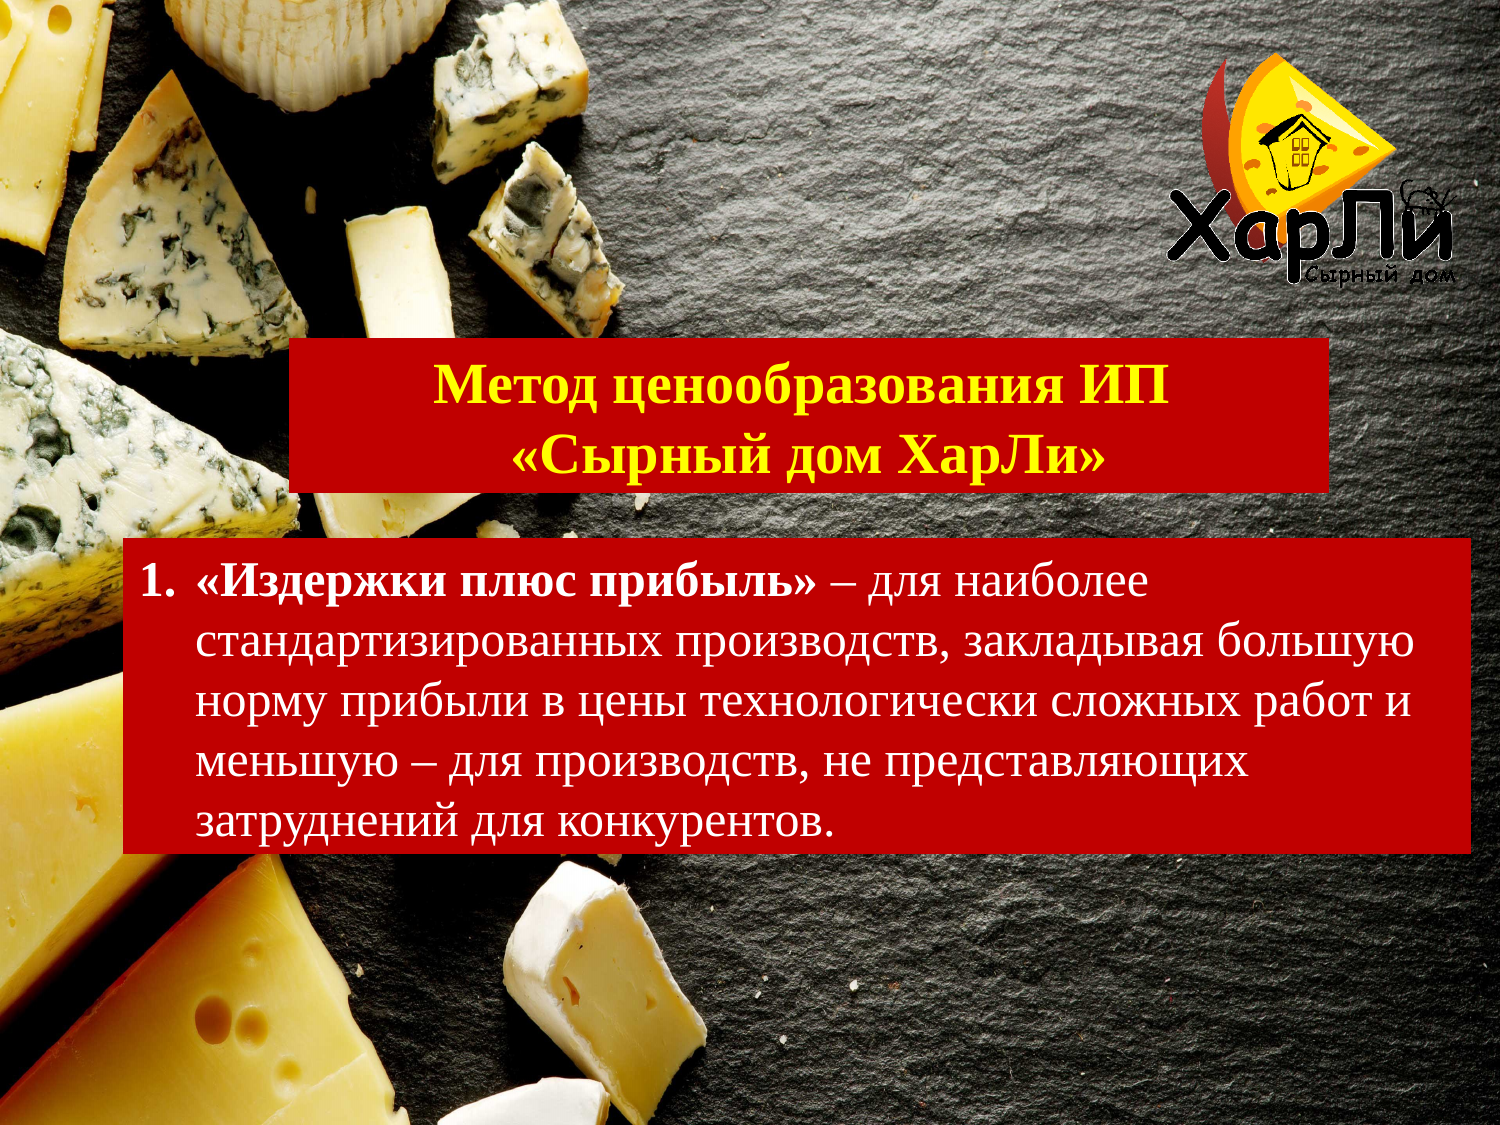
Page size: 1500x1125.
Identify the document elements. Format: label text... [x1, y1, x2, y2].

text_box «Издержки плюс прибыль» – для наиболее стандартизиро­ванных производств, закладывая большую норму прибыли в цены тех­нологически сложных работ и меньшую – для производств, не представ­ляющих затруднений для конкурентов. [123, 538, 1471, 854]
picture [0, 0, 1500, 1125]
text_box Метод ценообразования ИП «Сырный дом ХарЛи» [289, 338, 1329, 493]
